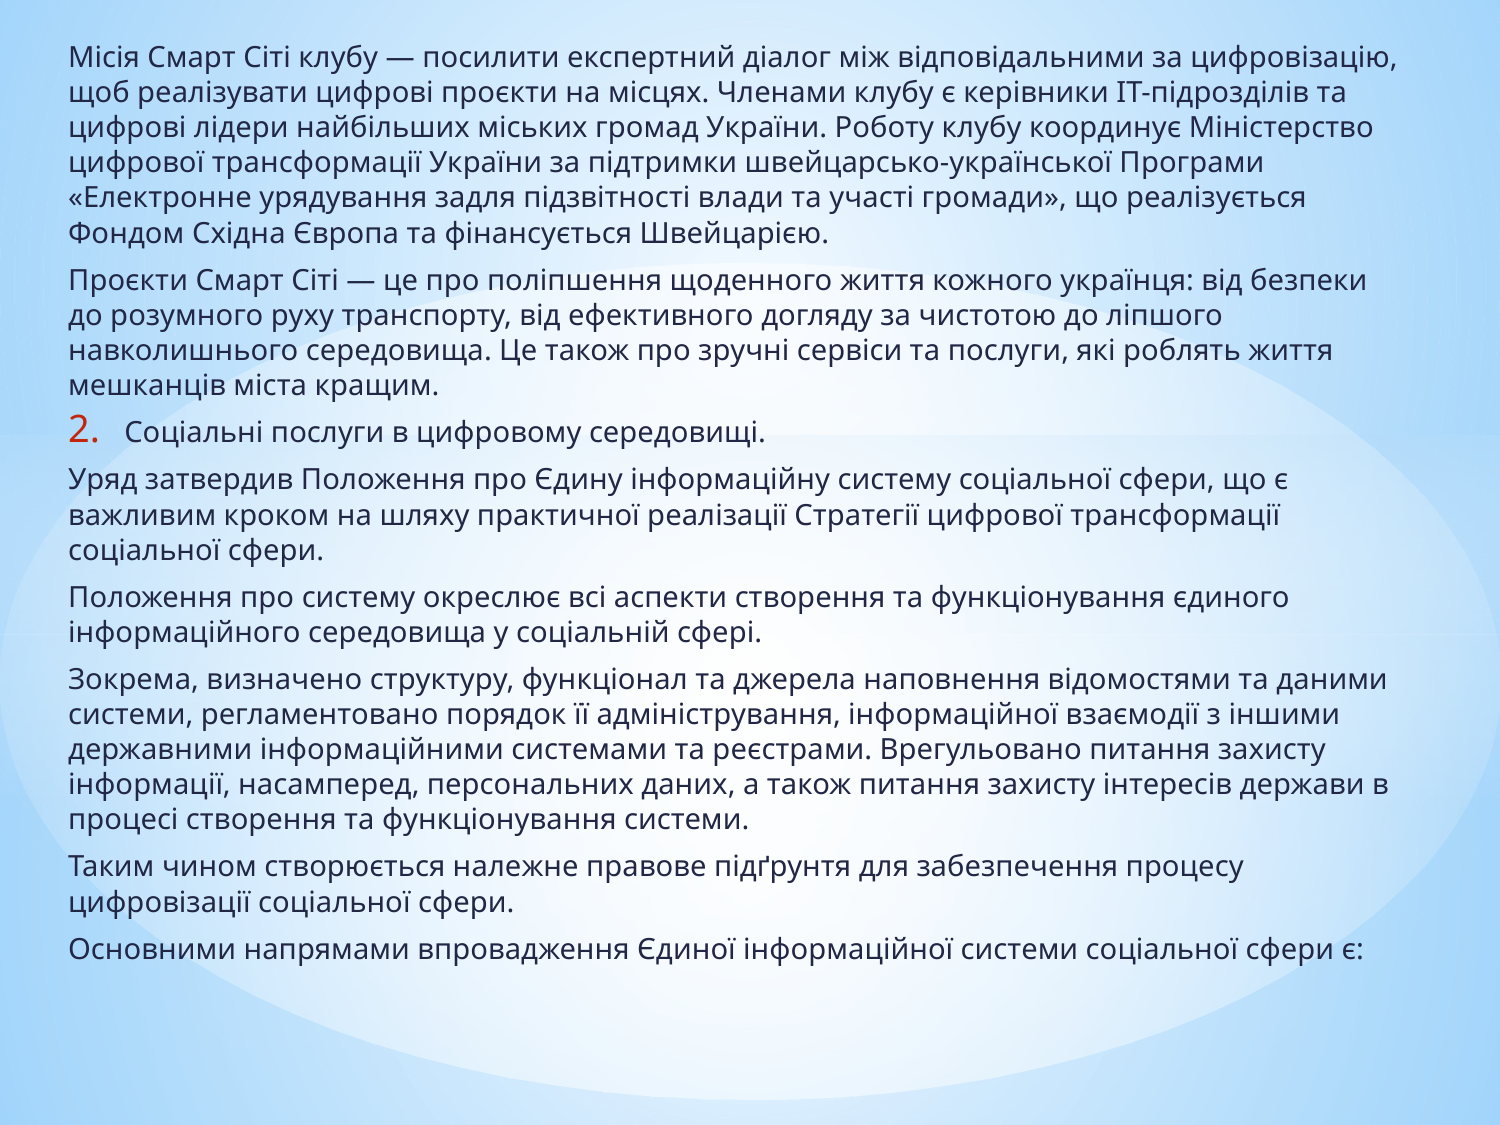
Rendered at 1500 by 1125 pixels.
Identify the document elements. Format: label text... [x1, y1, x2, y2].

subtitle Місія Смарт Сіті клубу — посилити експертний діалог між відповідальними за цифровізацію, щоб реалізувати цифрові проєкти на місцях. Членами клубу є керівники ІТ-підрозділів та цифрові лідери найбільших міських громад України. Роботу клубу координує Міністерство цифрової трансформації України за підтримки швейцарсько-української Програми «Електронне урядування задля підзвітності влади та участі громади», що реалізується Фондом Східна Європа та фінансується Швейцарією. Проєкти Смарт Сіті — це про поліпшення щоденного життя кожного українця: від безпеки до розумного руху транспорту, від ефективного догляду за чистотою до ліпшого навколишнього середовища. Це також про зручні сервіси та послуги, які роблять життя мешканців міста кращим. Соціальні послуги в цифровому середовищі. Уряд затвердив Положення про Єдину інформаційну систему соціальної сфери, що є важливим кроком на шляху практичної реалізації Стратегії цифрової трансформації соціальної сфери. Положення про систему окреслює всі аспекти створення та функціонування єдиного інформаційного середовища у соціальній сфері. Зокрема, визначено структуру, функціонал та джерела наповнення відомостями та даними системи, регламентовано порядок її адміністрування, інформаційної взаємодії з іншими державними інформаційними системами та реєстрами. Врегульовано питання захисту інформації, насамперед, персональних даних, а також питання захисту інтересів держави в процесі створення та функціонування системи. Таким чином створюється належне правове підґрунтя для забезпечення процесу цифровізації соціальної сфери. Основними напрямами впровадження Єдиної інформаційної системи соціальної сфери є: [53, 30, 1424, 1071]
